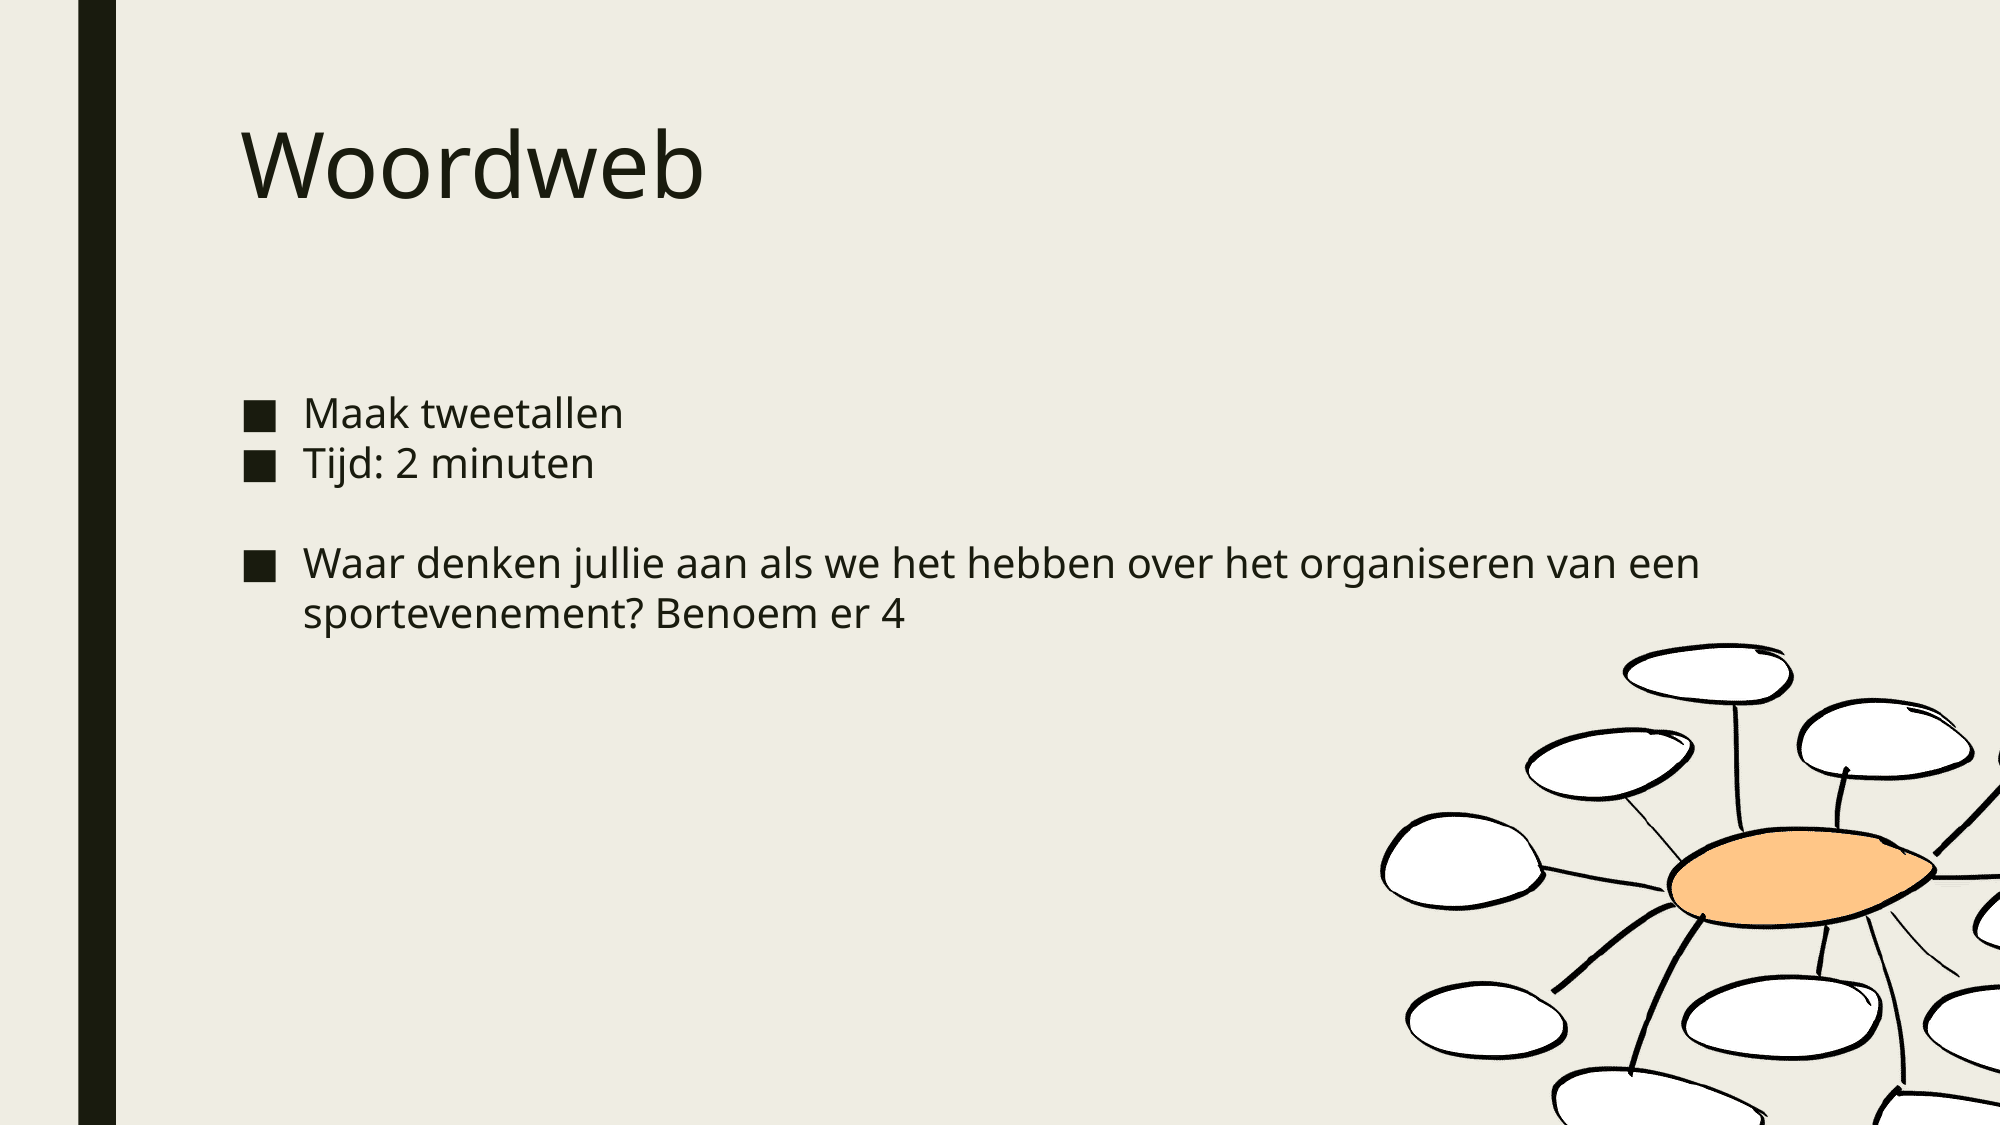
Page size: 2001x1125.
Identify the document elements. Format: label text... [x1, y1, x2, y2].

list Maak tweetallen Tijd: 2 minuten Waar denken jullie aan als we het hebben over het organiseren van een sportevenement? Benoem er 4 [225, 379, 1800, 967]
title Woordweb [225, 112, 1800, 357]
picture [1352, 569, 2000, 1125]
